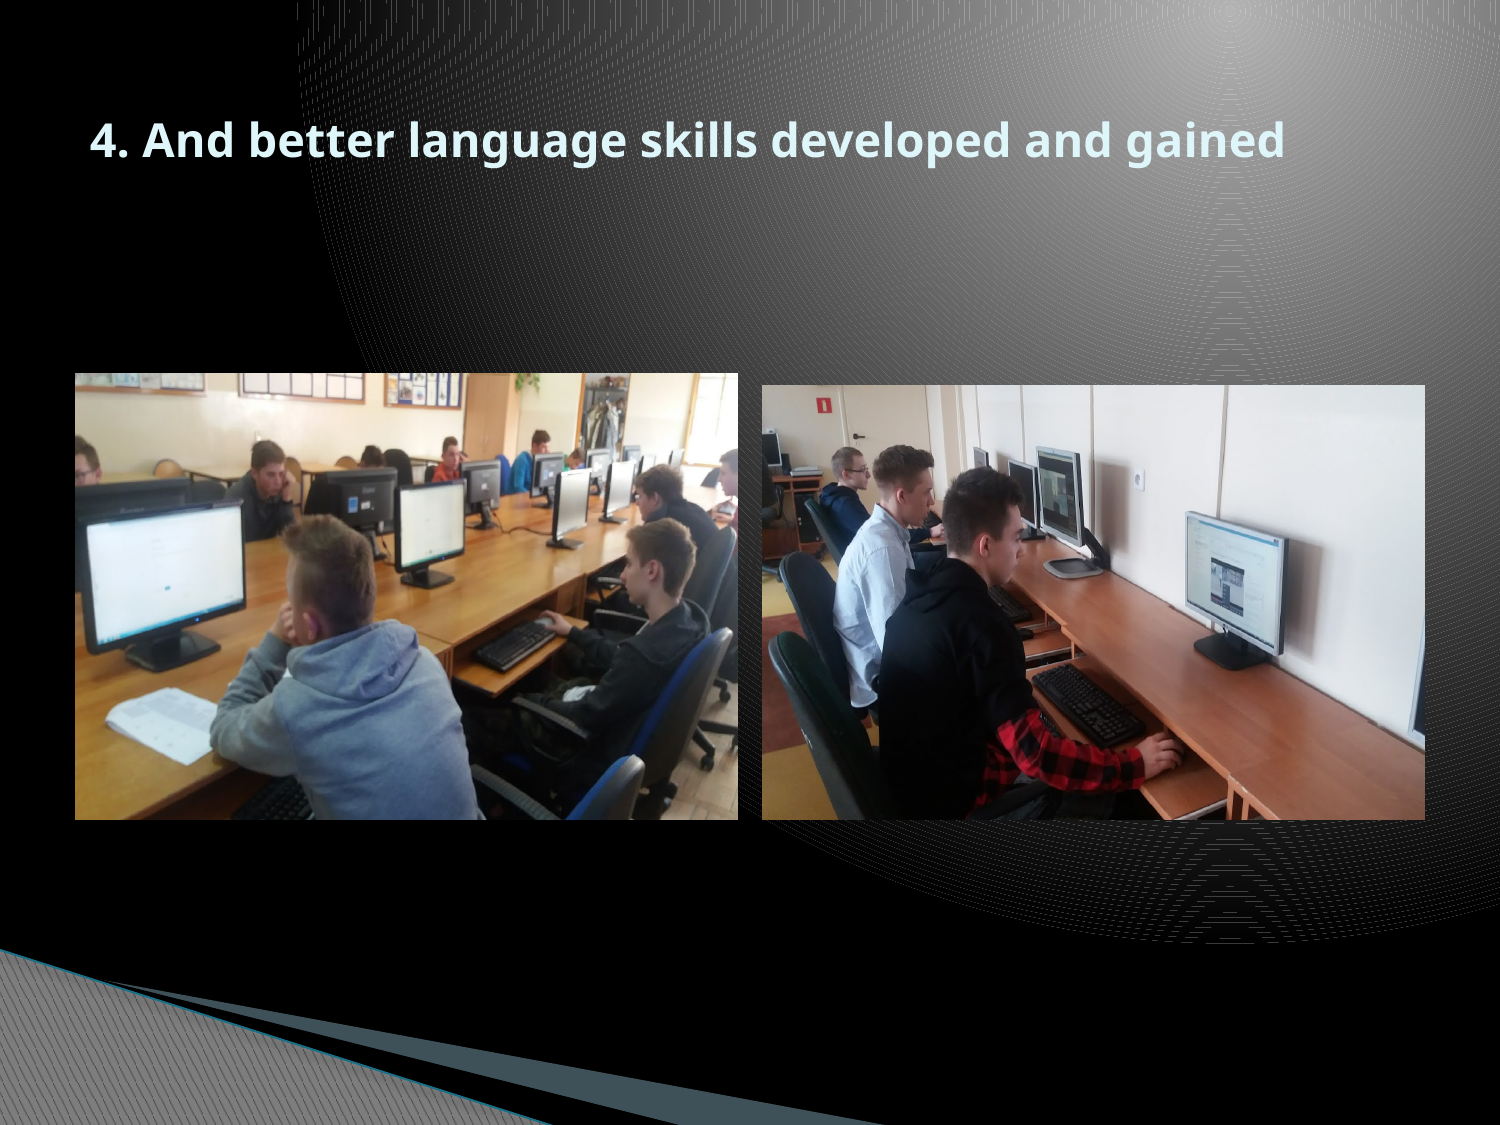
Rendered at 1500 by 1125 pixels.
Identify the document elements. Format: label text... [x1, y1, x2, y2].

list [762, 385, 1426, 821]
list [74, 373, 738, 821]
title 4. And better language skills developed and gained [75, 45, 1425, 233]
picture [0, 952, 543, 1125]
